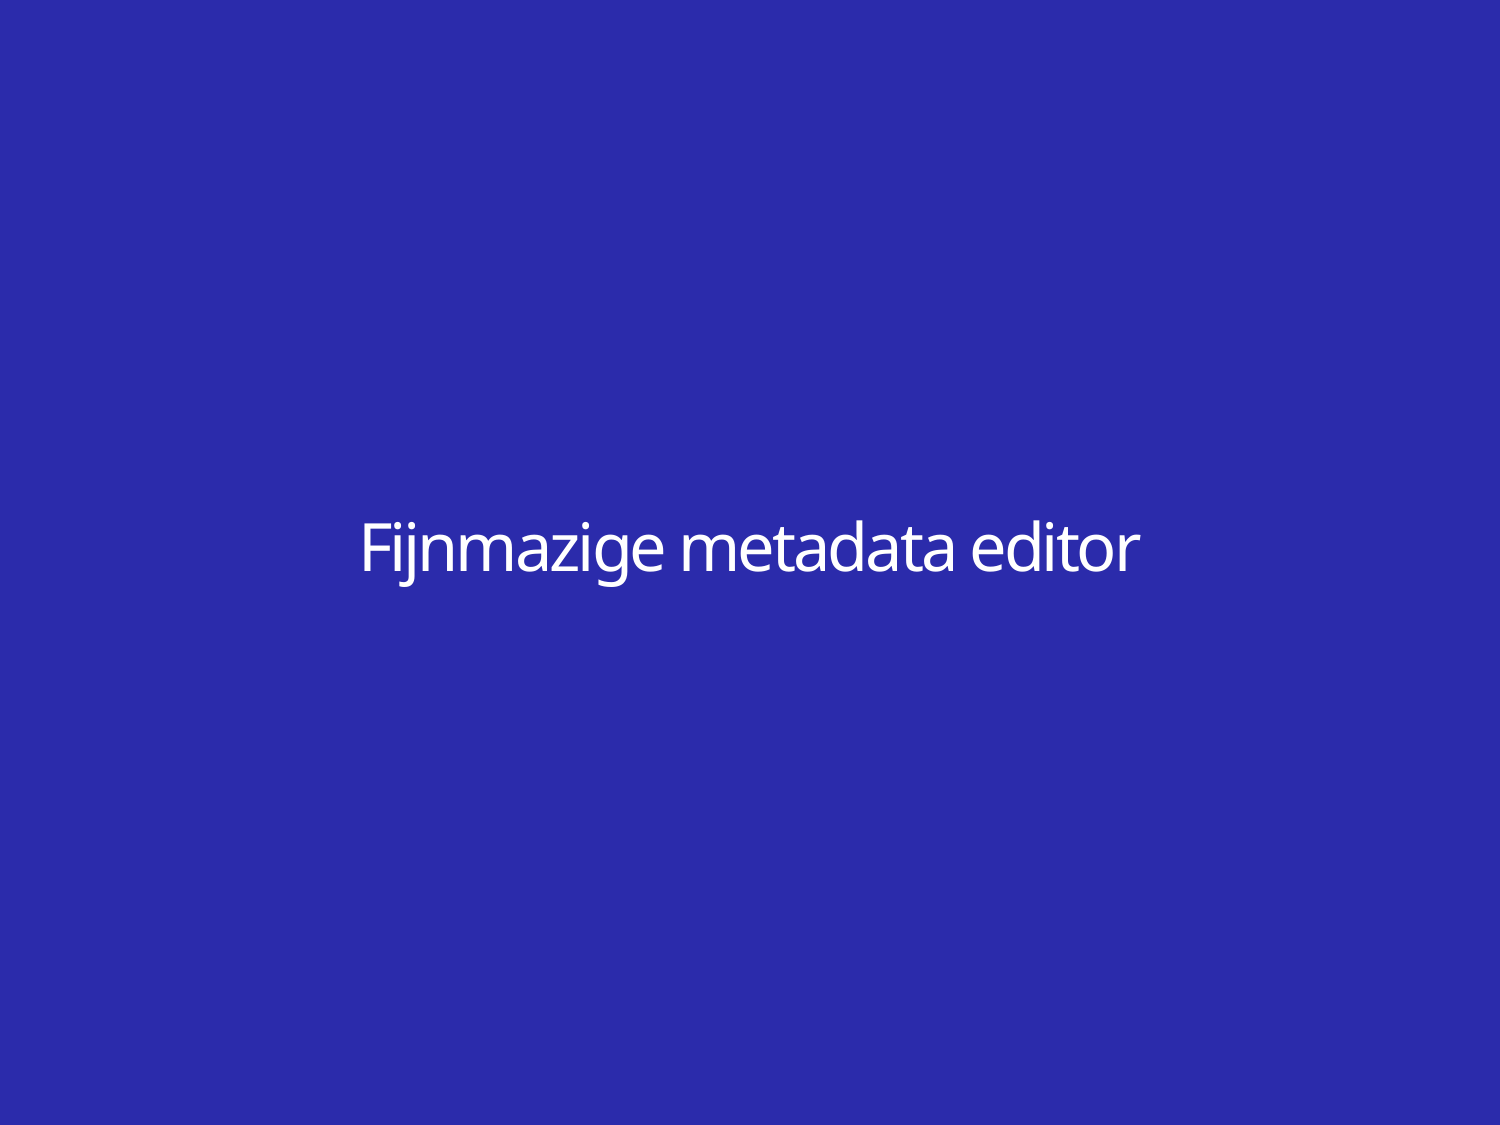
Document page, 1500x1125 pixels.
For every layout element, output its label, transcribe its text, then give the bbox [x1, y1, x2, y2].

title Fijnmazige metadata editor [0, 0, 1500, 1125]
